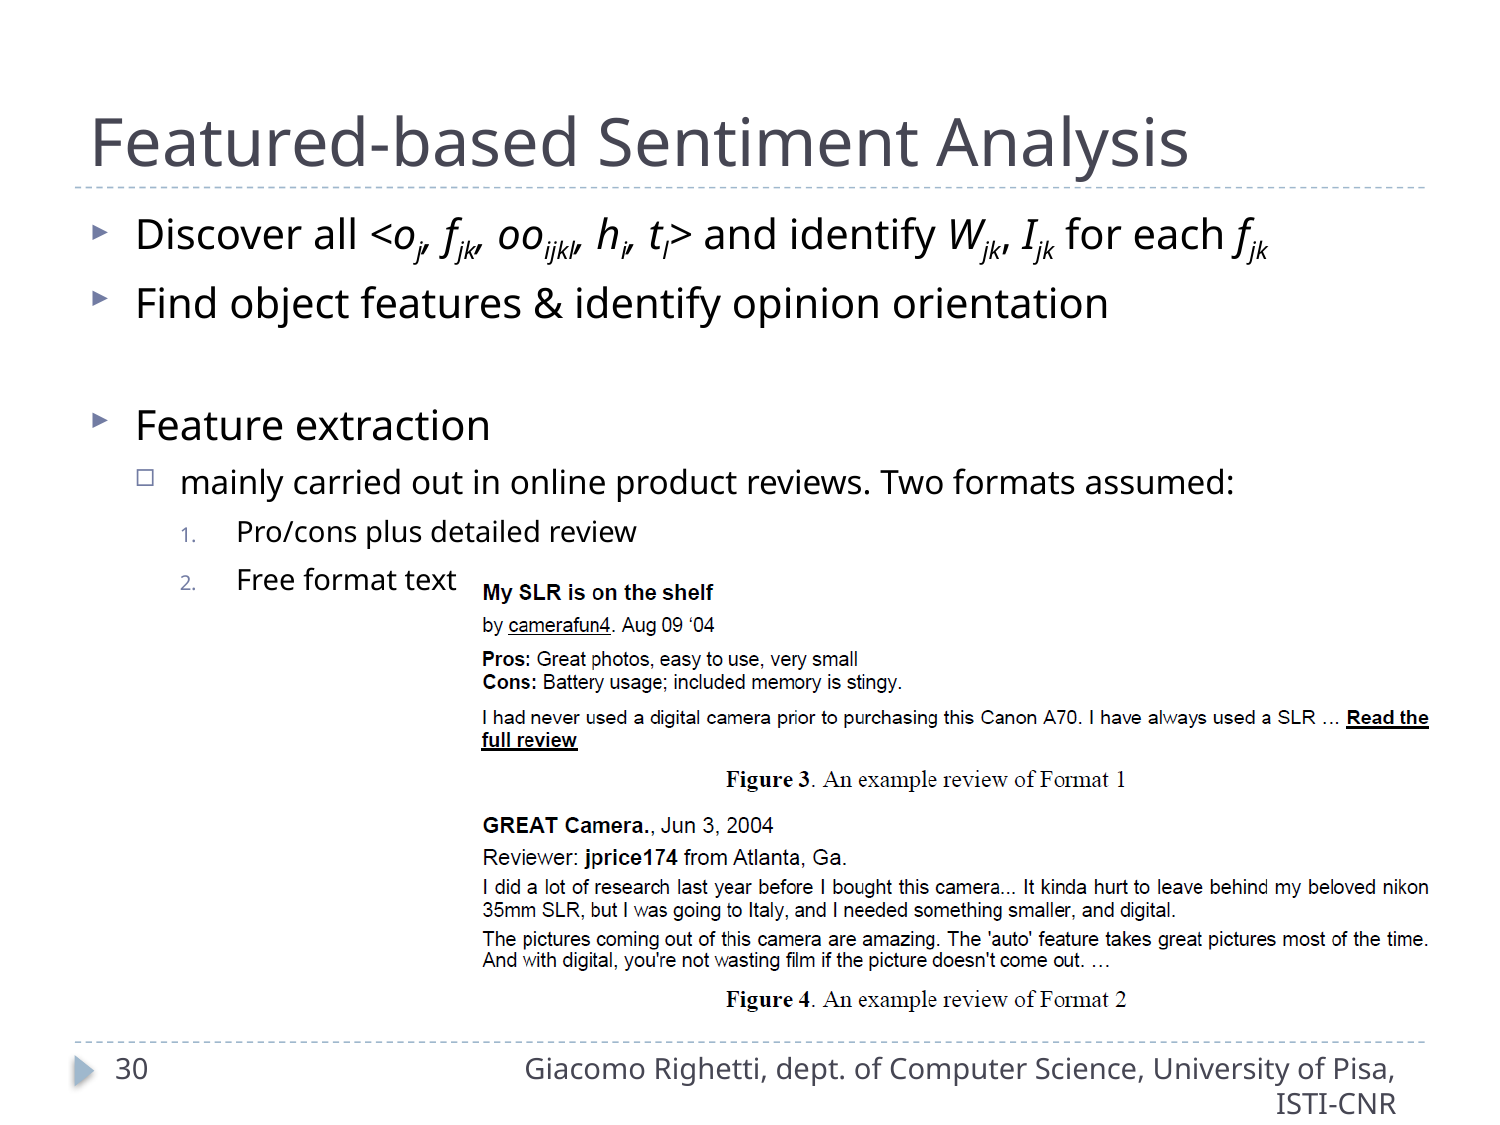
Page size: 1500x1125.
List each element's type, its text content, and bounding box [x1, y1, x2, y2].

slide_number 30 [100, 1042, 426, 1103]
list Discover all <oj, fjk, ooijkl, hi, tl> and identify Wjk, Ijk for each fjk Find object features & identify opinion orientation Feature extraction mainly carried out in online product reviews. Two formats assumed: Pro/cons plus detailed review Free format text [75, 200, 1425, 1010]
footer Giacomo Righetti, dept. of Computer Science, University of Pisa, ISTI-CNR [475, 1042, 1412, 1125]
picture [459, 570, 1468, 1025]
title Featured-based Sentiment Analysis [75, 24, 1425, 188]
